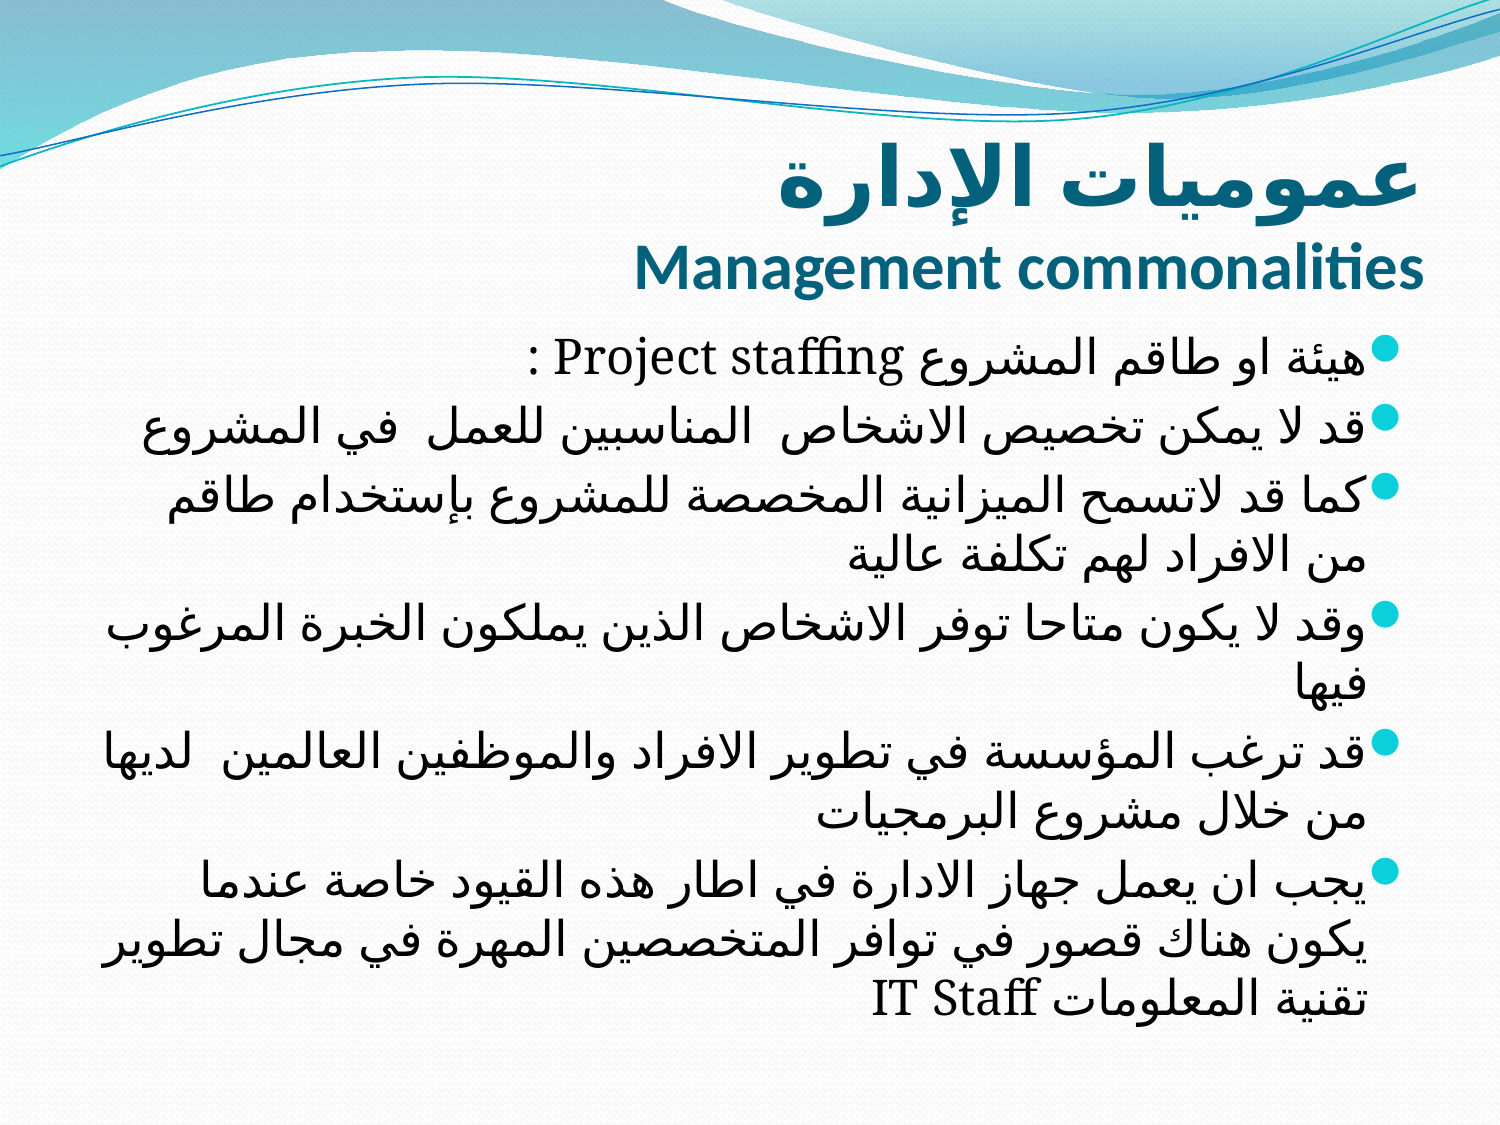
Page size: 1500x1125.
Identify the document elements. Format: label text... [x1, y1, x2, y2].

title عموميات الإدارة Management commonalities [75, 115, 1425, 303]
list هيئة او طاقم المشروع Project staffing : قد لا يمكن تخصيص الاشخاص المناسبين للعمل في المشروع كما قد لاتسمح الميزانية المخصصة للمشروع بإستخدام طاقم من الافراد لهم تكلفة عالية وقد لا يكون متاحا توفر الاشخاص الذين يملكون الخبرة المرغوب فيها قد ترغب المؤسسة في تطوير الافراد والموظفين العالمين لديها من خلال مشروع البرمجيات يجب ان يعمل جهاز الادارة في اطار هذه القيود خاصة عندما يكون هناك قصور في توافر المتخصصين المهرة في مجال تطوير تقنية المعلومات IT Staff [75, 317, 1425, 1038]
